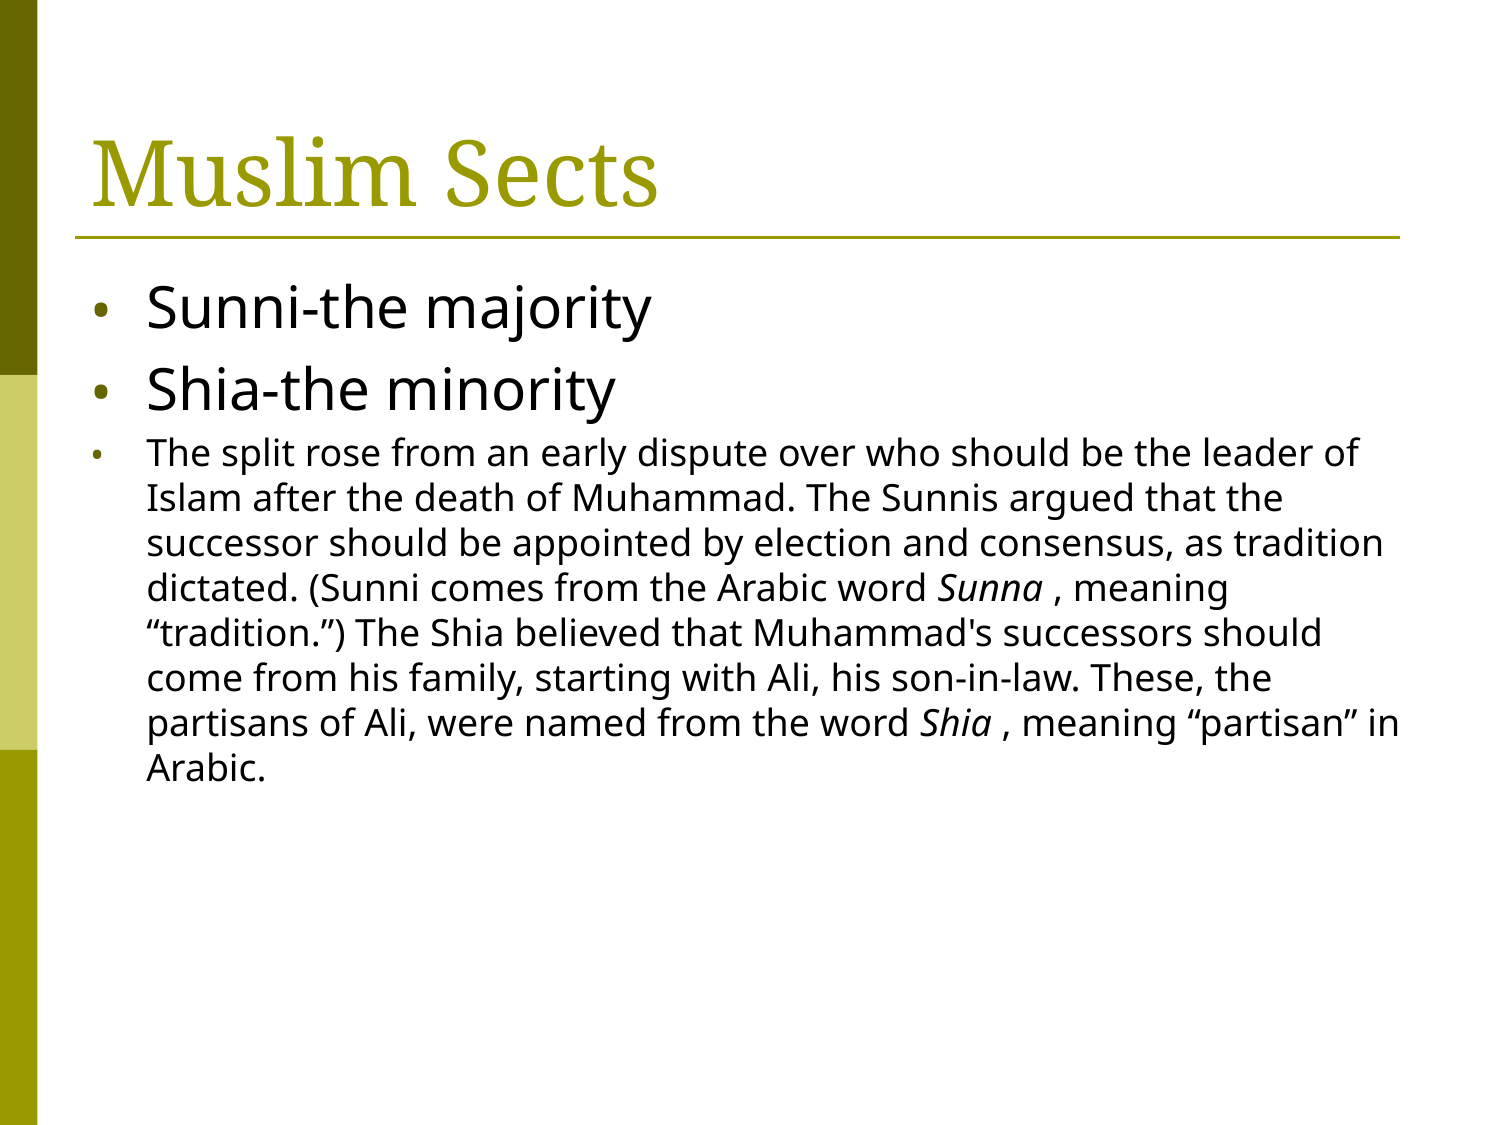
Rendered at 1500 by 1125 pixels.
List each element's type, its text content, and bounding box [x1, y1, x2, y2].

list Sunni-the majority Shia-the minority The split rose from an early dispute over who should be the leader of Islam after the death of Muhammad. The Sunnis argued that the successor should be appointed by election and consensus, as tradition dictated. (Sunni comes from the Arabic word Sunna , meaning “tradition.”) The Shia believed that Muhammad's successors should come from his family, starting with Ali, his son-in-law. These, the partisans of Ali, were named from the word Shia , meaning “partisan” in Arabic. [75, 262, 1425, 1006]
title Muslim Sects [75, 45, 1425, 233]
